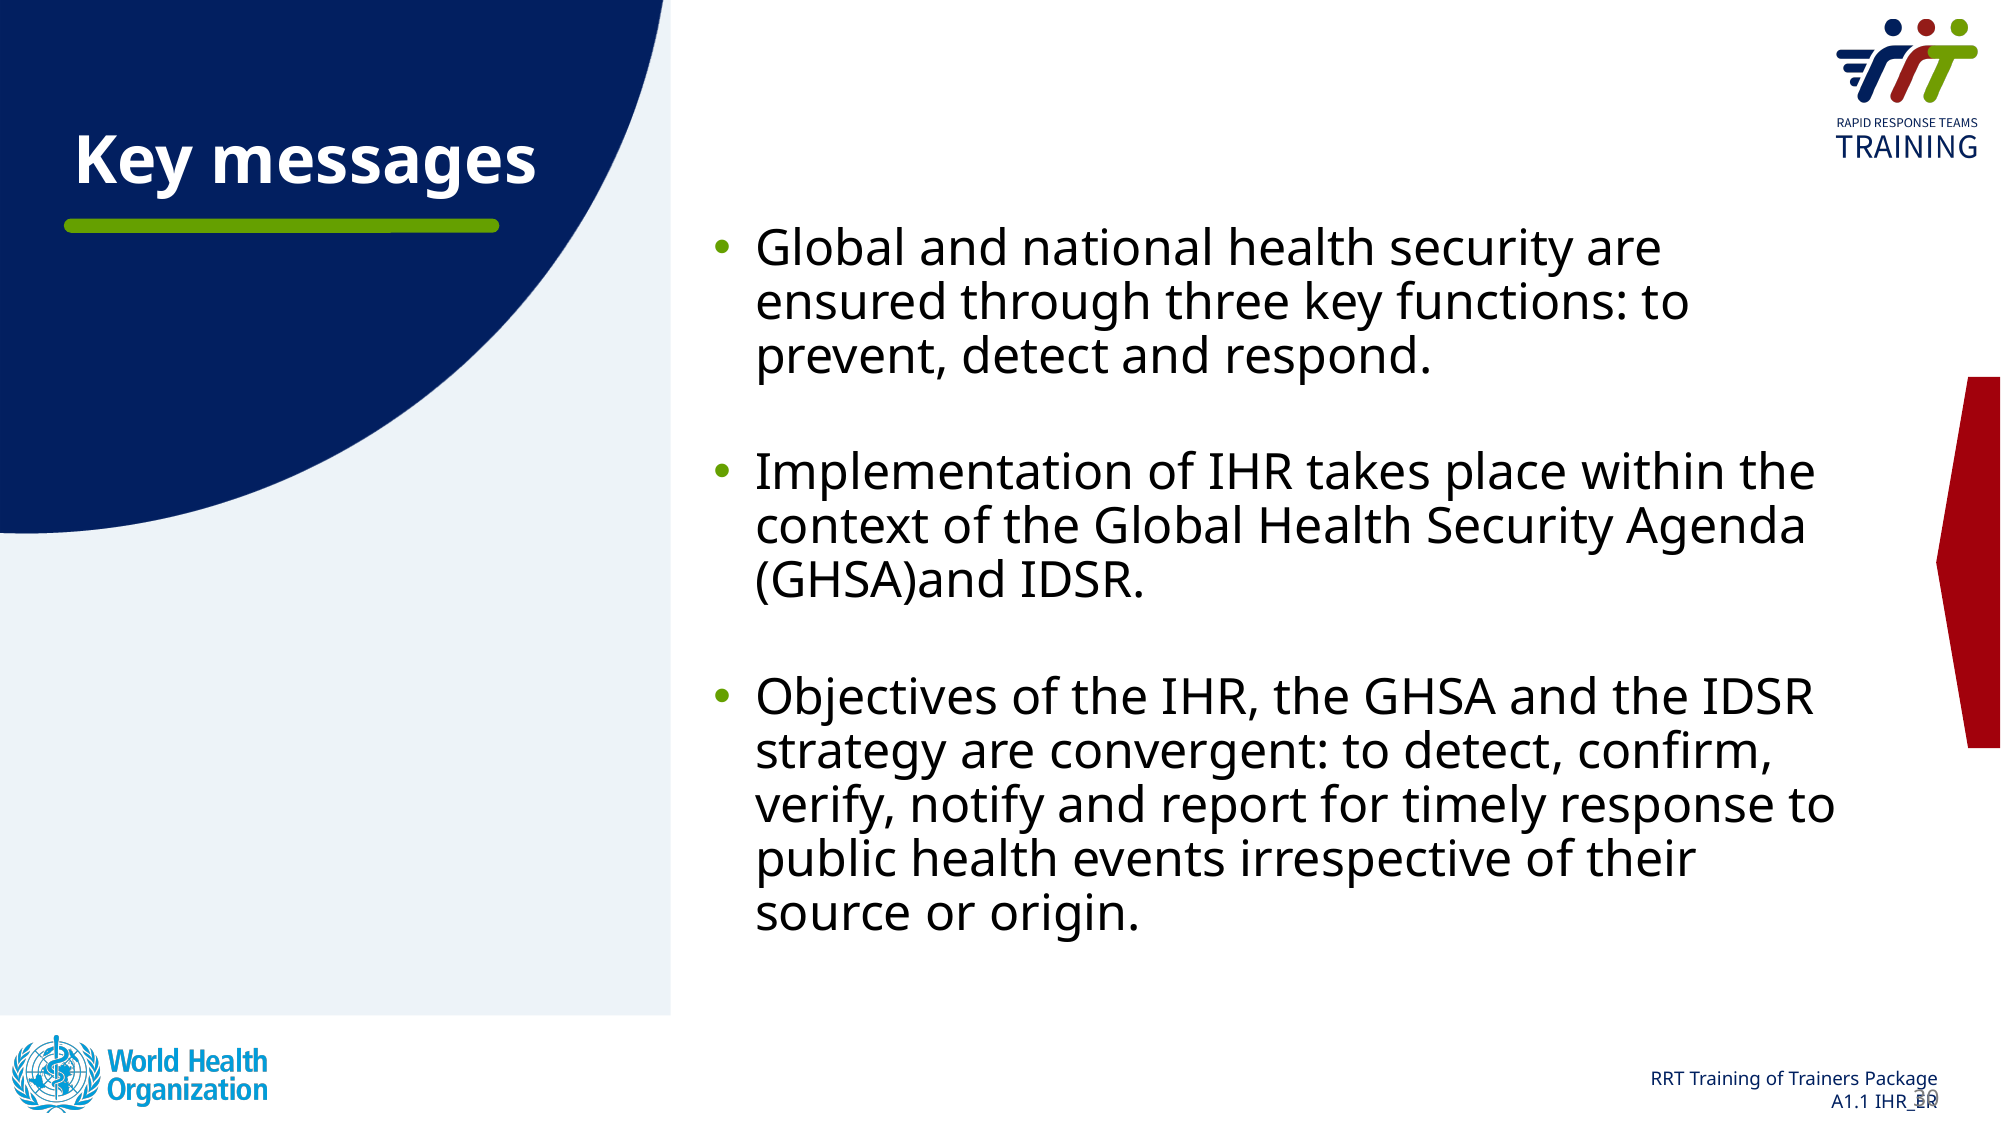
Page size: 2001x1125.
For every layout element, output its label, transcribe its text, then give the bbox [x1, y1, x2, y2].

picture [58, 1050, 64, 1058]
picture [1835, 19, 1978, 167]
picture [0, 0, 670, 538]
picture [12, 1083, 48, 1113]
list Global and national health security are ensured through three key functions: to prevent, detect and respond. Implementation of IHR takes place within the context of the Global Health Security Agenda (GHSA)and IDSR. Objectives of the IHR, the GHSA and the IDSR strategy are convergent: to detect, confirm, verify, notify and report for timely response to public health events irrespective of their source or origin. [705, 214, 1855, 1125]
picture [12, 1035, 267, 1113]
